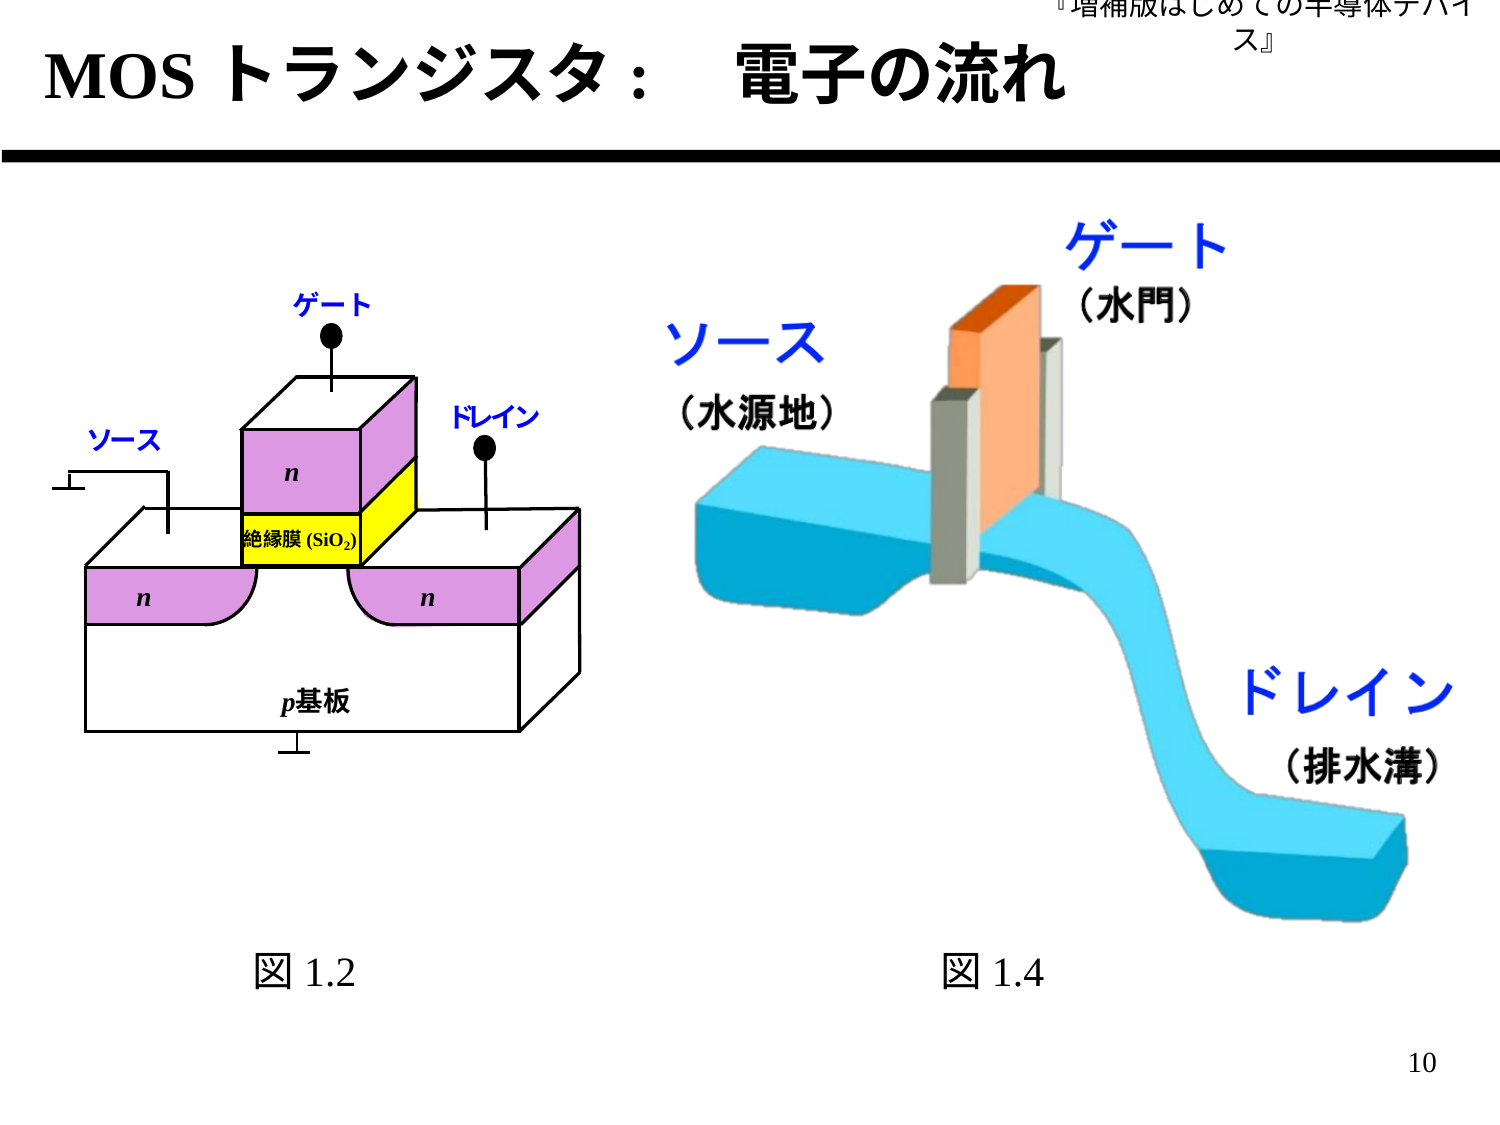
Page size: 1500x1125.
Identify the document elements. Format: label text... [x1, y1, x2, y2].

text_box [643, 203, 1500, 1003]
slide_number 10 [1139, 1022, 1453, 1099]
text_box MOSトランジスタ: 電子の流れ [44, 46, 1427, 112]
footer 『増補版はじめての半導体デバイス』 [1022, 0, 1498, 59]
picture [49, 278, 582, 778]
text_box 図1.2 [237, 936, 372, 1002]
